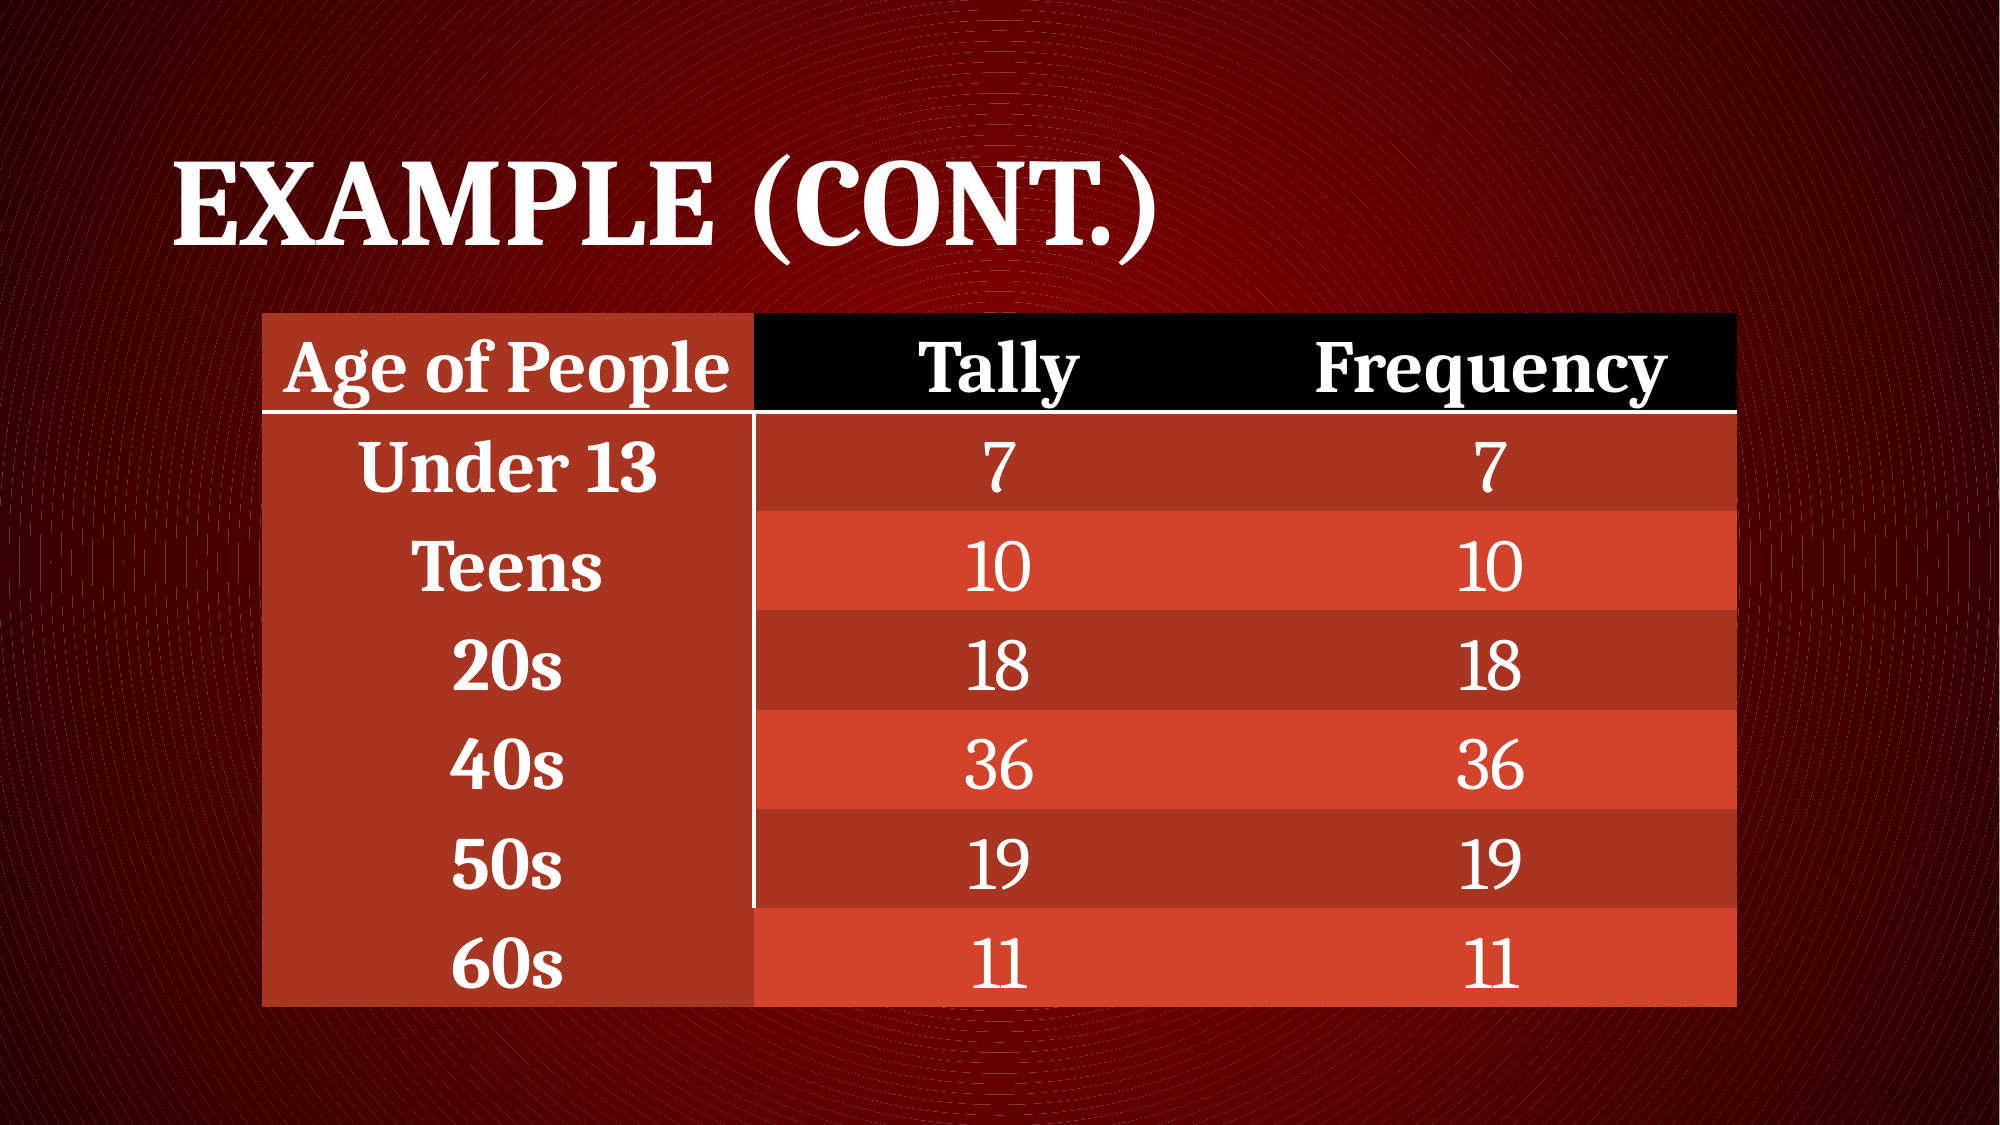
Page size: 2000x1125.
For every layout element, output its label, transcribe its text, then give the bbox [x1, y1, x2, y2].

table_header Frequency [1246, 313, 1737, 410]
table_cell 7 [756, 414, 1246, 511]
table_cell 7 [1246, 414, 1737, 511]
table_cell 19 [1246, 809, 1737, 908]
table_cell 19 [756, 809, 1246, 908]
table_cell 36 [1246, 710, 1737, 809]
table_cell 20s [262, 610, 752, 710]
table_cell 50s [262, 809, 752, 908]
table_header Tally [754, 313, 1246, 410]
table_cell 10 [1246, 511, 1737, 610]
table_cell Under 13 [262, 414, 752, 511]
table_header Age of People [262, 313, 754, 410]
table_cell 18 [756, 610, 1246, 710]
table_cell 60s [262, 908, 754, 1007]
table_cell 40s [262, 710, 752, 809]
table_cell 11 [754, 908, 1246, 1007]
table_cell Teens [262, 511, 752, 610]
table_cell 36 [756, 710, 1246, 809]
title Example (cont.) [149, 79, 1850, 280]
table_cell 11 [1246, 908, 1737, 1007]
table_cell 18 [1246, 610, 1737, 710]
table_cell 10 [756, 511, 1246, 610]
